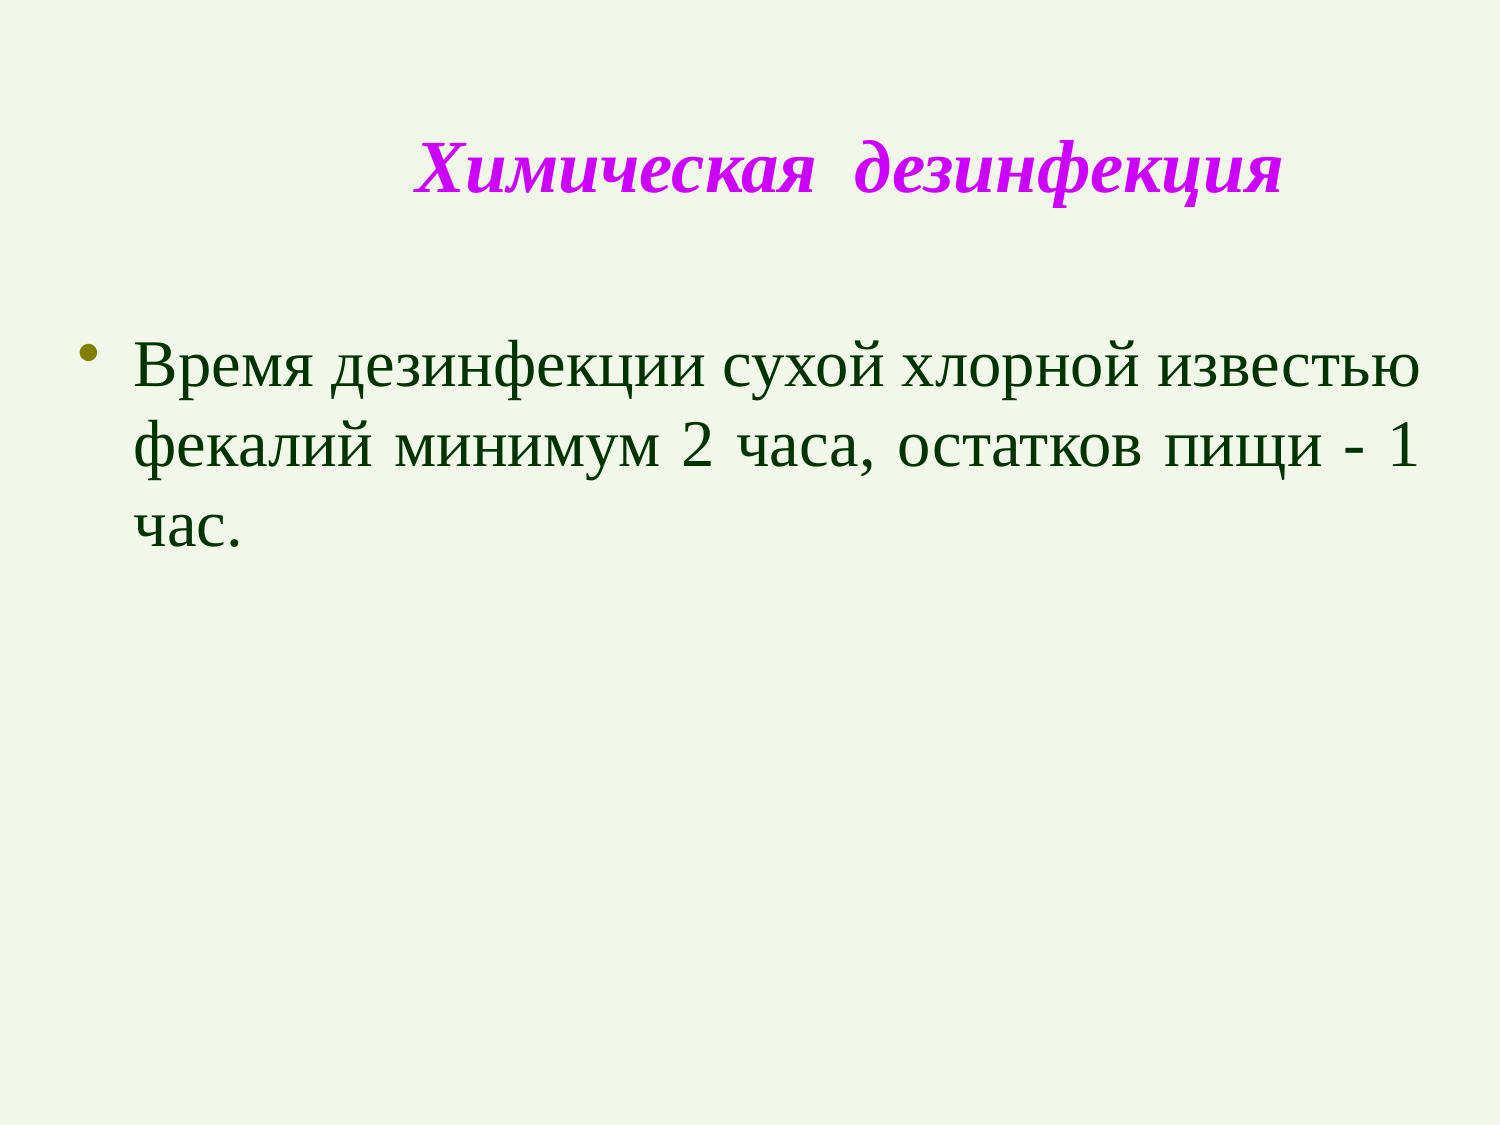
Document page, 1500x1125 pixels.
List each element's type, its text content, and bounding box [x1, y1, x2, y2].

title Химическая дезинфекция [212, 37, 1488, 288]
list Время дезинфекции сухой хлорной известью фекалий минимум 2 часа, остатков пищи - 1 час. [62, 312, 1438, 1000]
